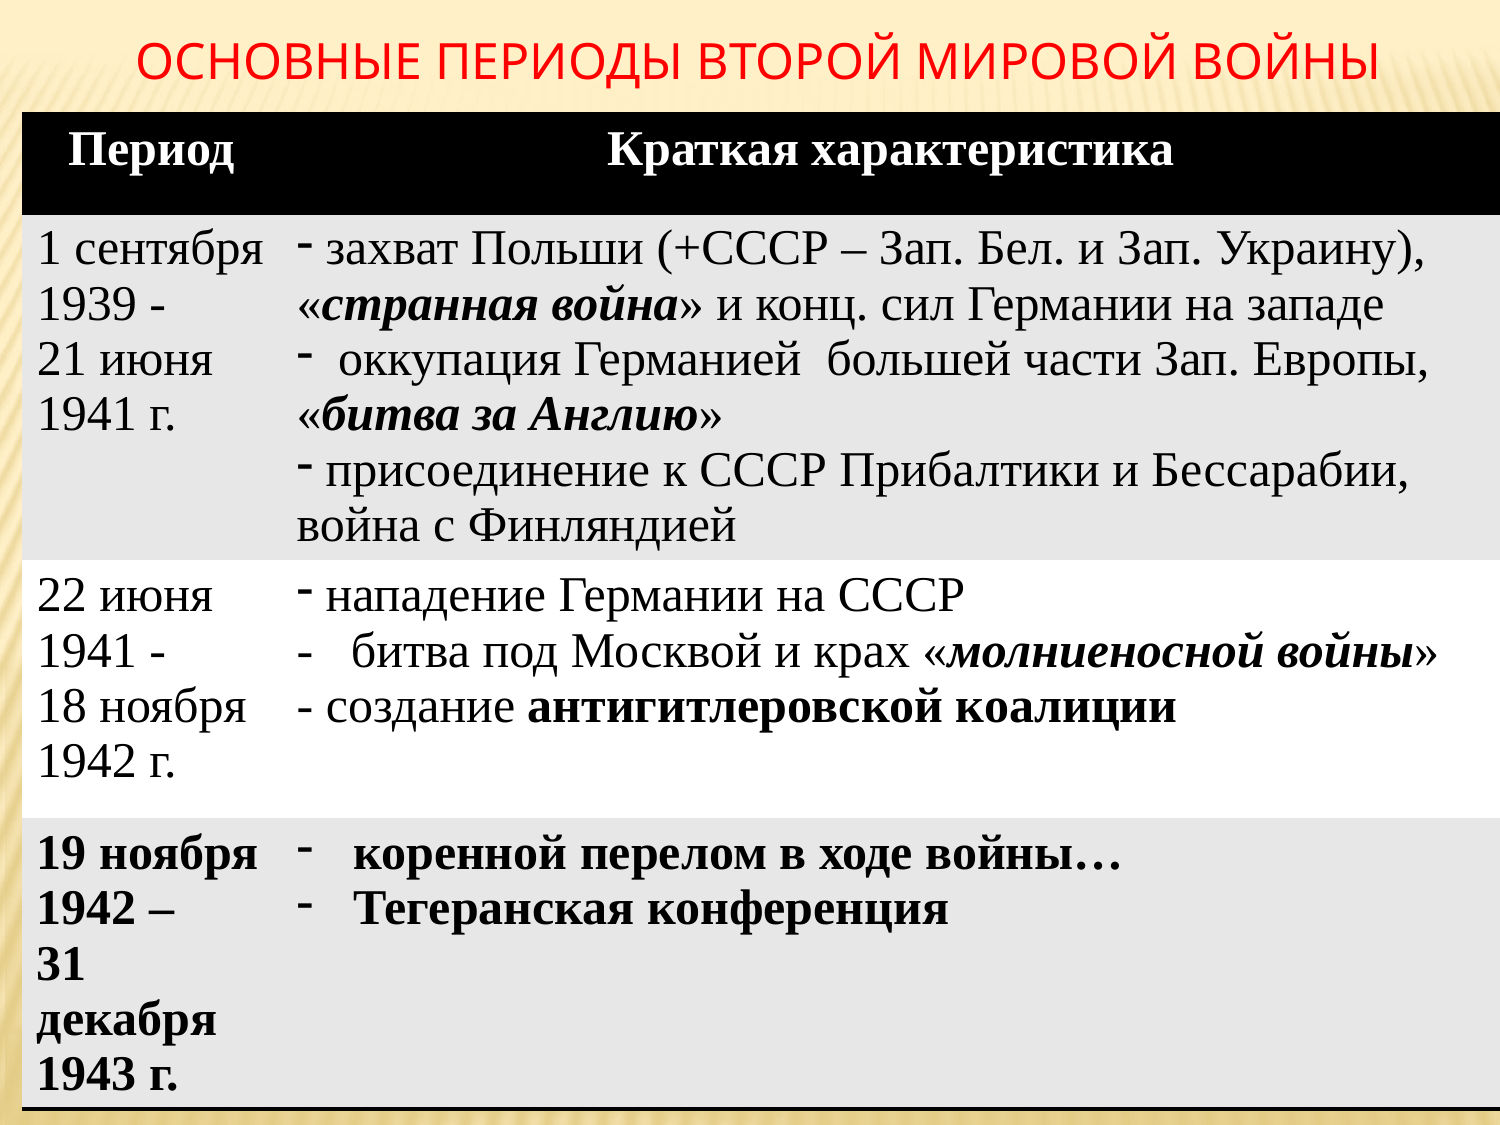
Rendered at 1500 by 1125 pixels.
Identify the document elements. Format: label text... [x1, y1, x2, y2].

title Основные периоды второй мировой войны [17, 0, 1500, 119]
table_header Краткая характеристика [282, 115, 1500, 211]
table_cell 22 июня 1941 - 18 ноября 1942 г. [22, 560, 282, 818]
table_cell коренной перелом в ходе войны… Тегеранская конференция [282, 818, 1500, 1107]
table_cell нападение Германии на СССР - битва под Москвой и крах «молниеносной войны» - создание антигитлеровской коалиции [282, 560, 1500, 818]
table_cell захват Польши (+СССР – Зап. Бел. и Зап. Украину), «странная война» и конц. сил Германии на западе оккупация Германией большей части Зап. Европы, «битва за Англию» присоединение к СССР Прибалтики и Бессарабии, война с Финляндией [282, 215, 1500, 560]
table_cell 19 ноября 1942 – 31 декабря 1943 г. [22, 818, 282, 1107]
table_header Период [22, 115, 282, 211]
table_cell 1 сентября 1939 - 21 июня 1941 г. [22, 215, 282, 560]
